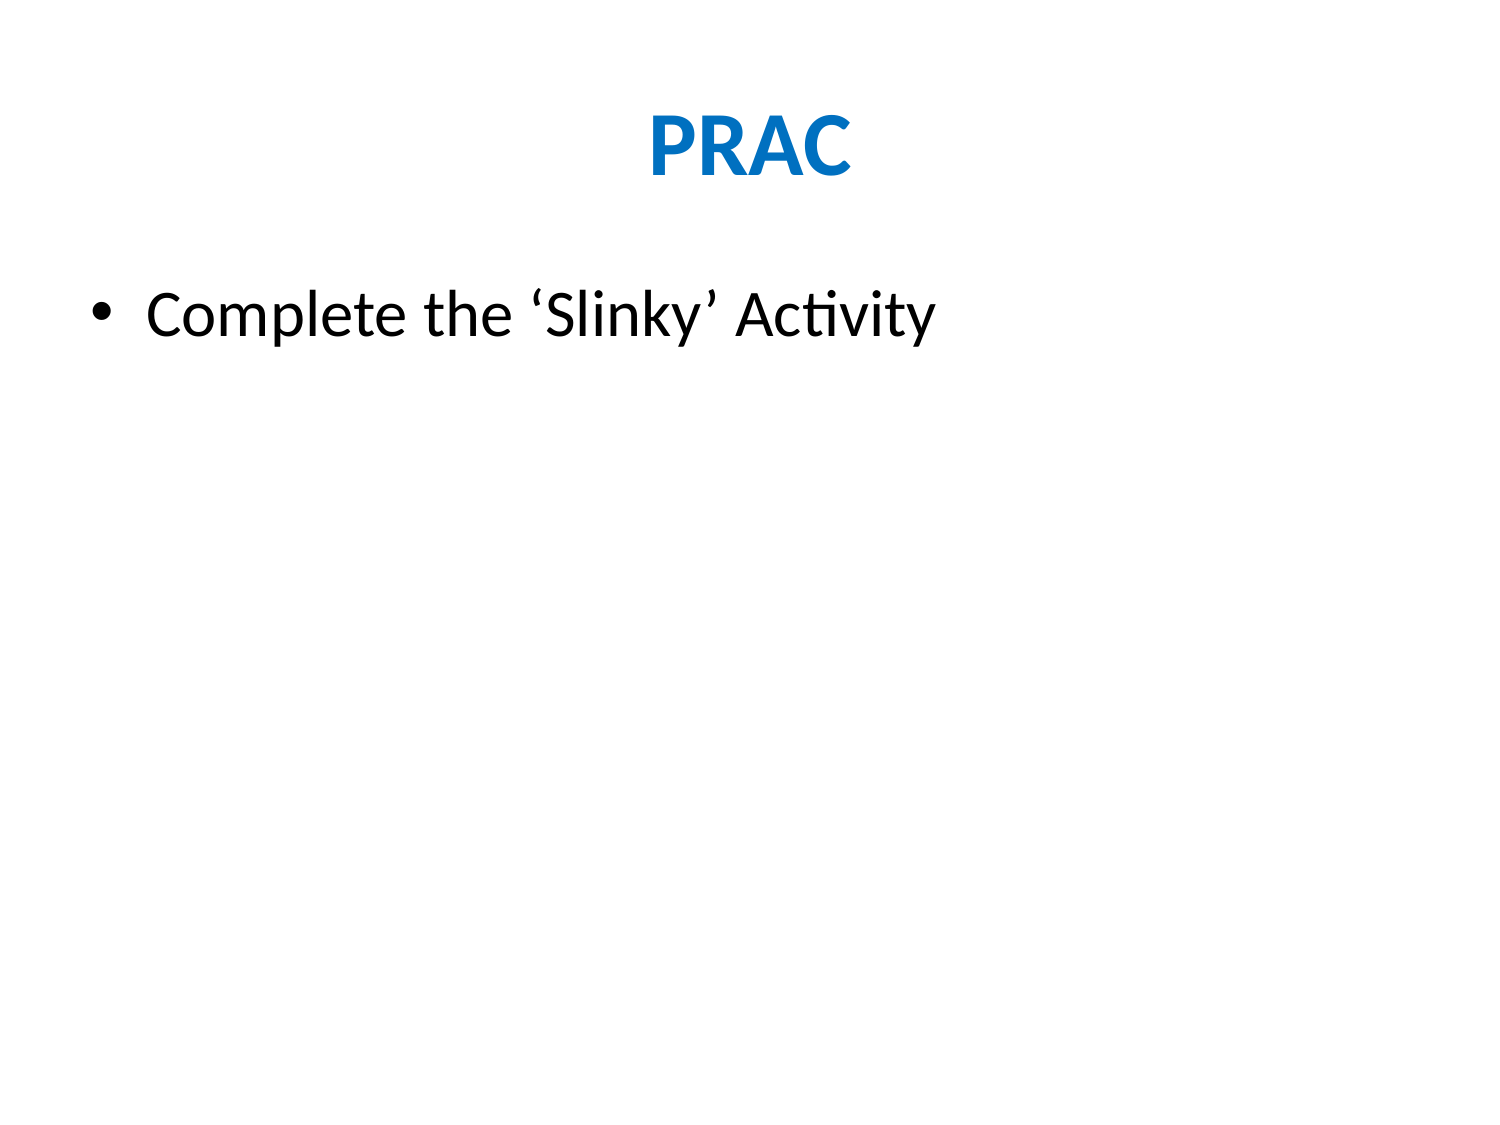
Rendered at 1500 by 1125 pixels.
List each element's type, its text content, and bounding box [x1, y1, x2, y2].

list Complete the ‘Slinky’ Activity [75, 262, 1425, 551]
title PRAC [75, 45, 1425, 233]
